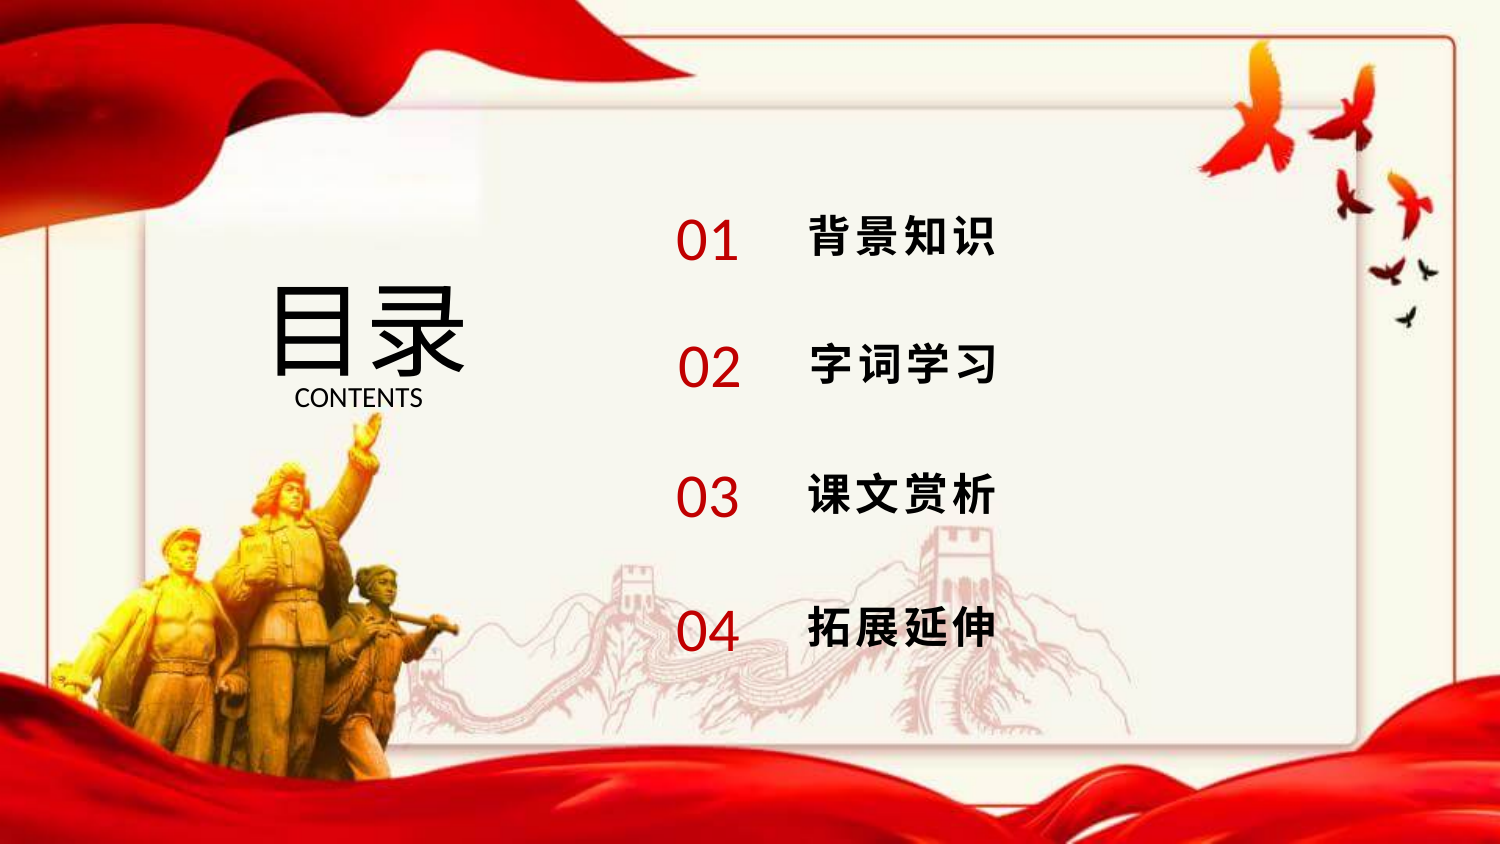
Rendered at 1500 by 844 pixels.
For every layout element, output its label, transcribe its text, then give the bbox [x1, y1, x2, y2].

text_box 04 [665, 583, 752, 670]
text_box 课文赏析 [796, 460, 1175, 525]
text_box CONTENTS [283, 372, 466, 419]
text_box 目录 [250, 258, 482, 395]
text_box 01 [665, 191, 752, 279]
text_box 03 [665, 449, 752, 536]
text_box 字词学习 [798, 330, 1178, 395]
text_box 拓展延伸 [796, 594, 1175, 659]
text_box 02 [667, 319, 754, 406]
text_box 背景知识 [796, 203, 1175, 267]
picture [0, 0, 1500, 844]
